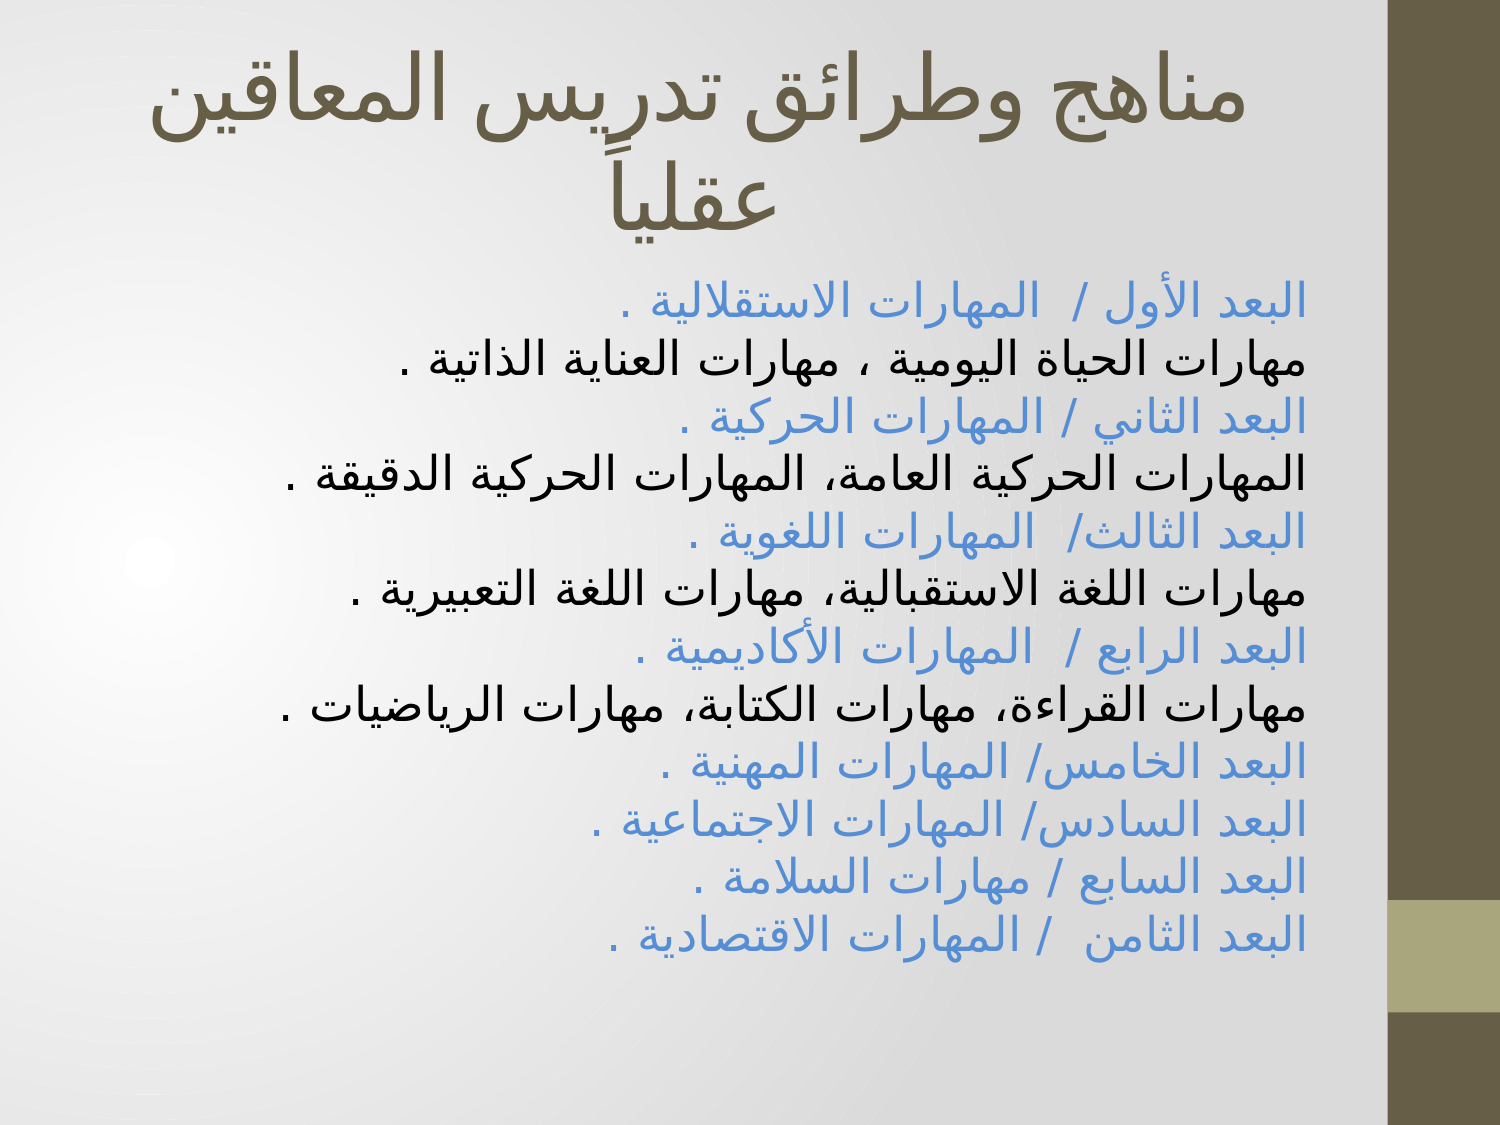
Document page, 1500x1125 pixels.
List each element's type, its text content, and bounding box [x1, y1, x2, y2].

title مناهج وطرائق تدريس المعاقين عقلياً [75, 45, 1325, 233]
list البعد الأول / المهارات الاستقلالية . مهارات الحياة اليومية ، مهارات العناية الذاتية . البعد الثاني / المهارات الحركية . المهارات الحركية العامة، المهارات الحركية الدقيقة . البعد الثالث/ المهارات اللغوية . مهارات اللغة الاستقبالية، مهارات اللغة التعبيرية . البعد الرابع / المهارات الأكاديمية . مهارات القراءة، مهارات الكتابة، مهارات الرياضيات . البعد الخامس/ المهارات المهنية . البعد السادس/ المهارات الاجتماعية . البعد السابع / مهارات السلامة . البعد الثامن / المهارات الاقتصادية . [75, 262, 1325, 1050]
